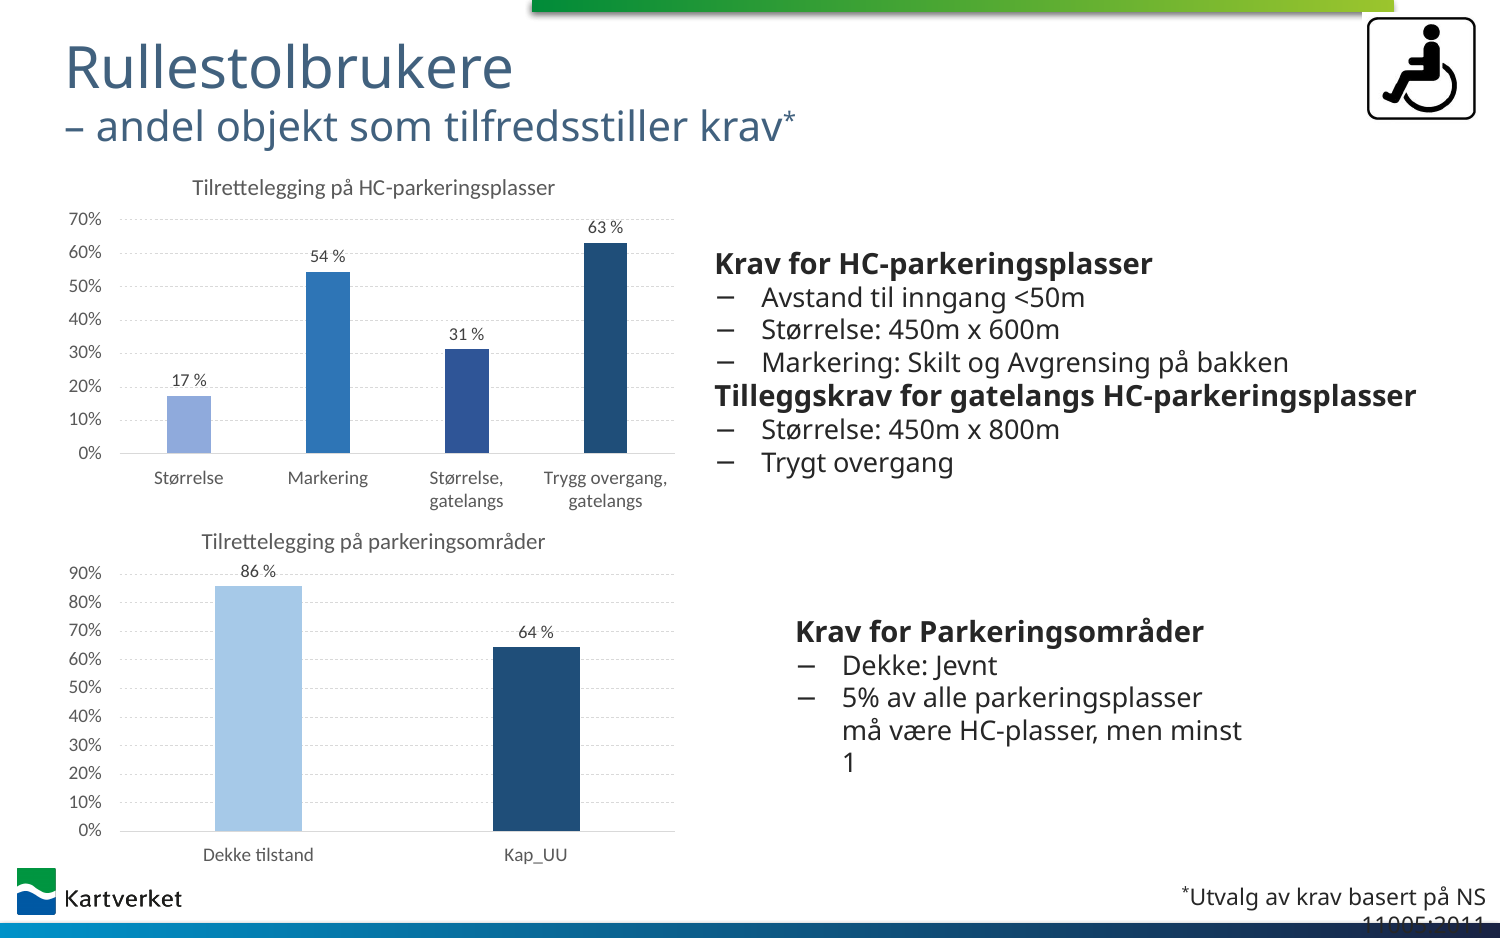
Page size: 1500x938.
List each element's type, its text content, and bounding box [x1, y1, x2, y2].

picture [62, 166, 686, 519]
text_box Rullestolbrukere – andel objekt som tilfredsstiller krav* [49, 25, 1431, 158]
picture [1362, 12, 1481, 126]
text_box *Utvalg av krav basert på NS 11005:2011 [1068, 873, 1500, 938]
text_box Krav for Parkeringsområder Dekke: Jevnt 5% av alle parkeringsplasser må være HC-plasser, men minst 1 [780, 605, 1261, 786]
picture [62, 520, 686, 874]
text_box Krav for HC-parkeringsplasser Avstand til inngang <50m Størrelse: 450m x 600m Markering: Skilt og Avgrensing på bakken Tilleggskrav for gatelangs HC-parkeringsplasser Størrelse: 450m x 800m Trygt overgang [699, 237, 1433, 485]
